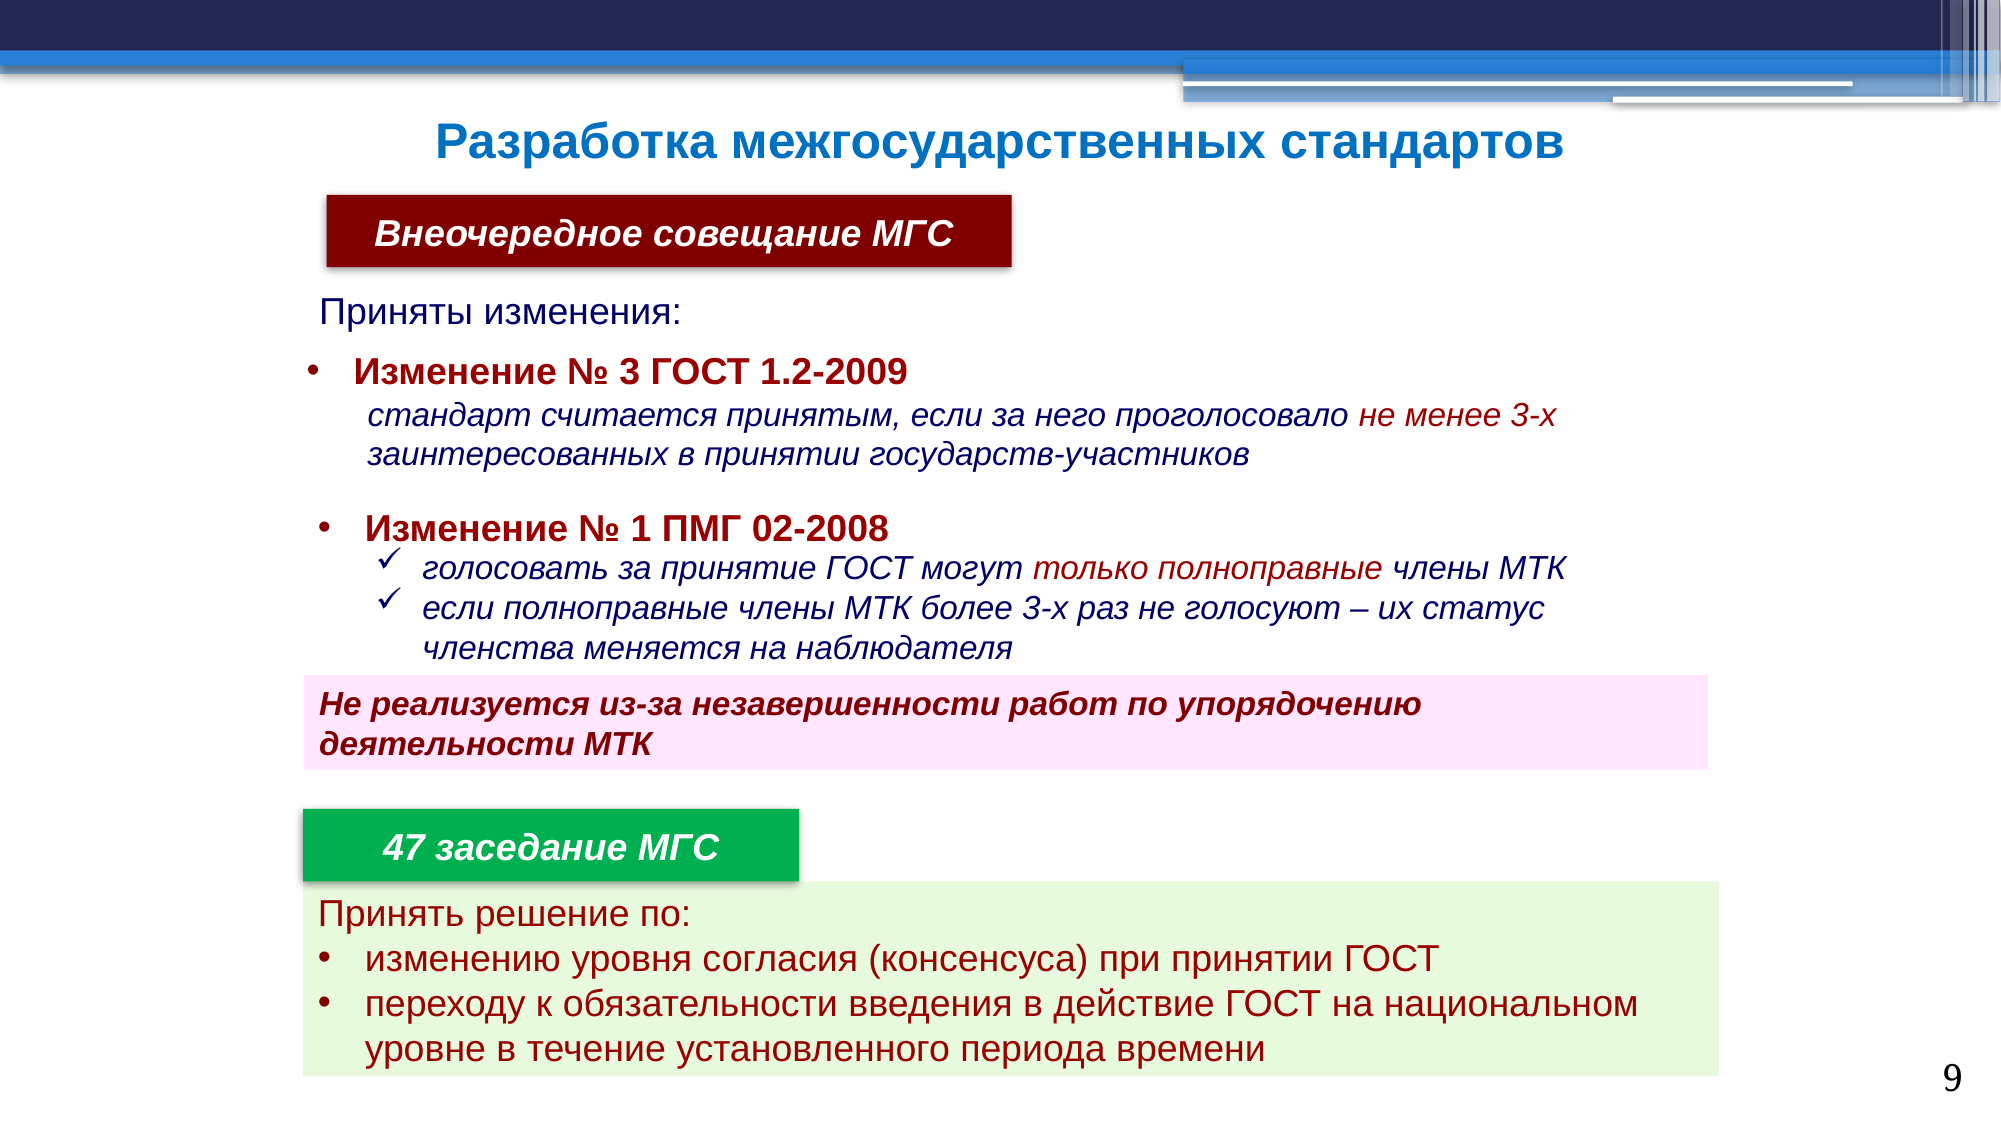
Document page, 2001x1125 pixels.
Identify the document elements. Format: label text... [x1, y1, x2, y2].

text_box Разработка межгосударственных стандартов [278, 77, 1722, 201]
text_box Внеочередное совещание МГС [326, 194, 1012, 268]
text_box Изменение № 3 ГОСТ 1.2-2009 [291, 339, 1708, 400]
text_box 47 заседание МГС [303, 808, 800, 882]
text_box Принять решение по: изменению уровня согласия (консенсуса) при принятии ГОСТ переходу к обязательности введения в действие ГОСТ на национальном уровне в течение установленного периода времени [303, 881, 1720, 1077]
text_box стандарт считается принятым, если за него проголосовало не менее 3-х заинтересованных в принятии государств-участников [352, 400, 1689, 480]
text_box Не реализуется из-за незавершенности работ по упорядочению деятельности МТК [304, 675, 1708, 770]
text_box Изменение № 1 ПМГ 02-2008 [303, 497, 1720, 557]
text_box голосовать за принятие ГОСТ могут только полноправные члены МТК если полноправные члены МТК более 3-х раз не голосуют – их статус членства меняется на наблюдателя [360, 538, 1697, 674]
text_box Приняты изменения: [304, 279, 1721, 339]
slide_number 9 [1811, 1046, 1979, 1107]
